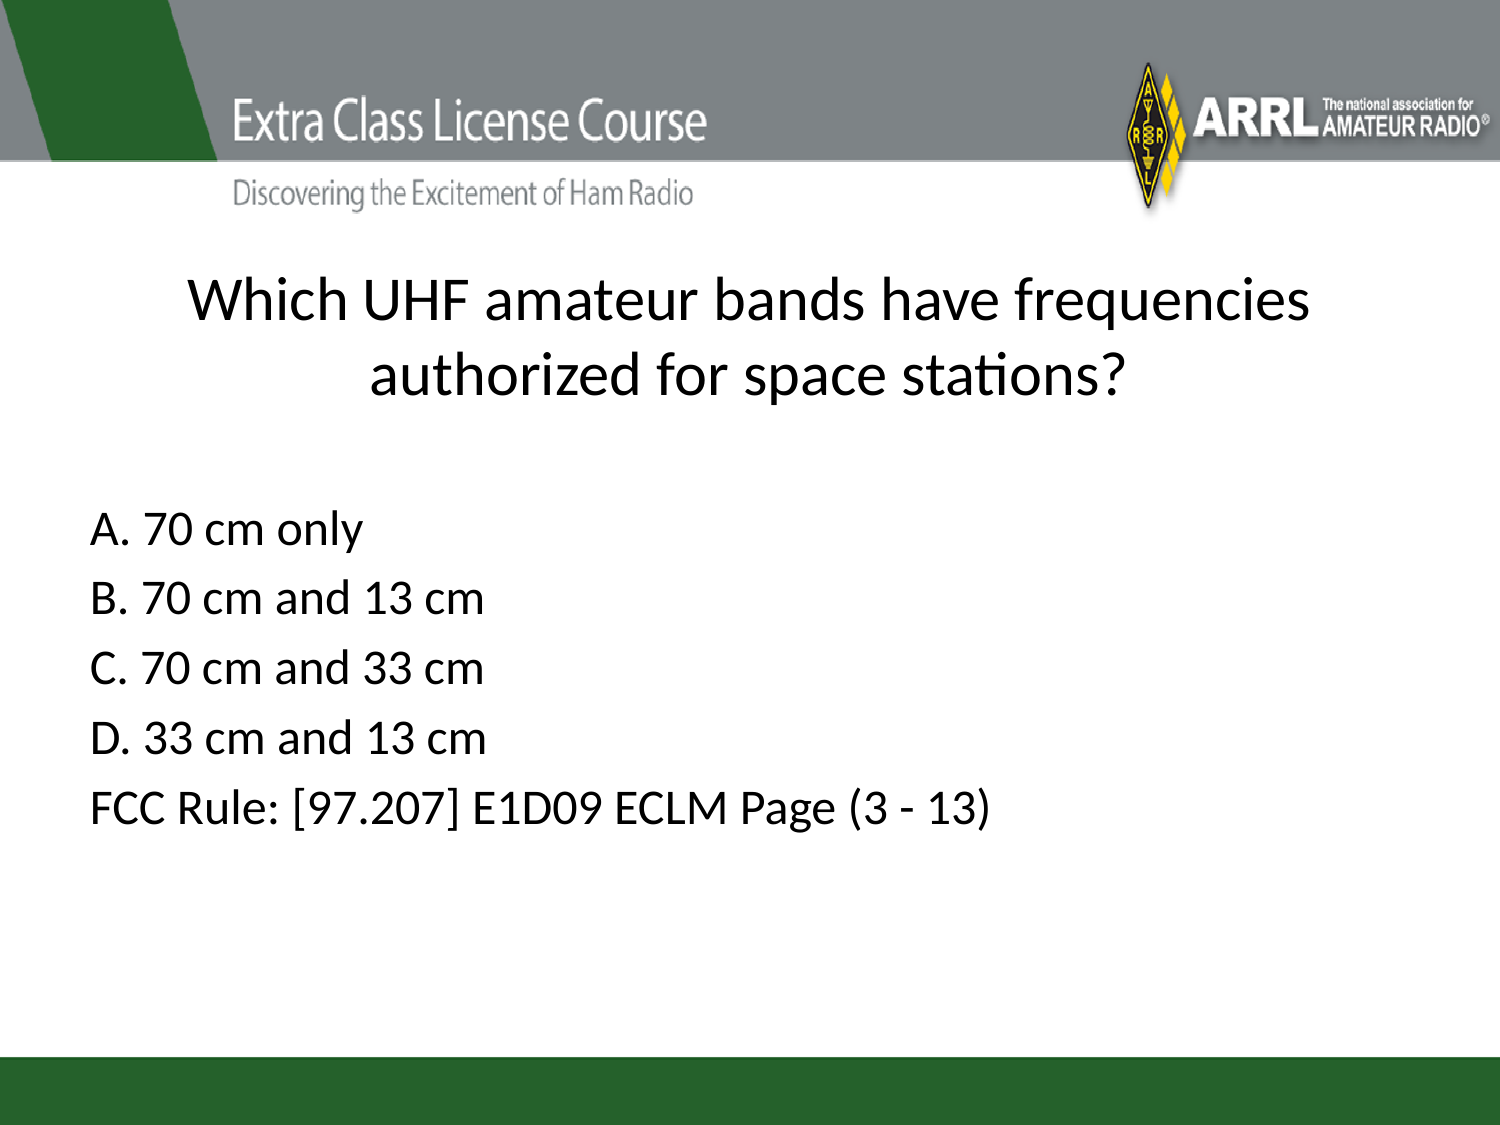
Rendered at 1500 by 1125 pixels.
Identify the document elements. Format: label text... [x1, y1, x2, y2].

title Which UHF amateur bands have frequencies authorized for space stations? [75, 250, 1425, 437]
list A. 70 cm only B. 70 cm and 13 cm C. 70 cm and 33 cm D. 33 cm and 13 cm FCC Rule: [97.207] E1D09 ECLM Page (3 - 13) [75, 487, 1425, 1005]
picture [0, 0, 1500, 1125]
